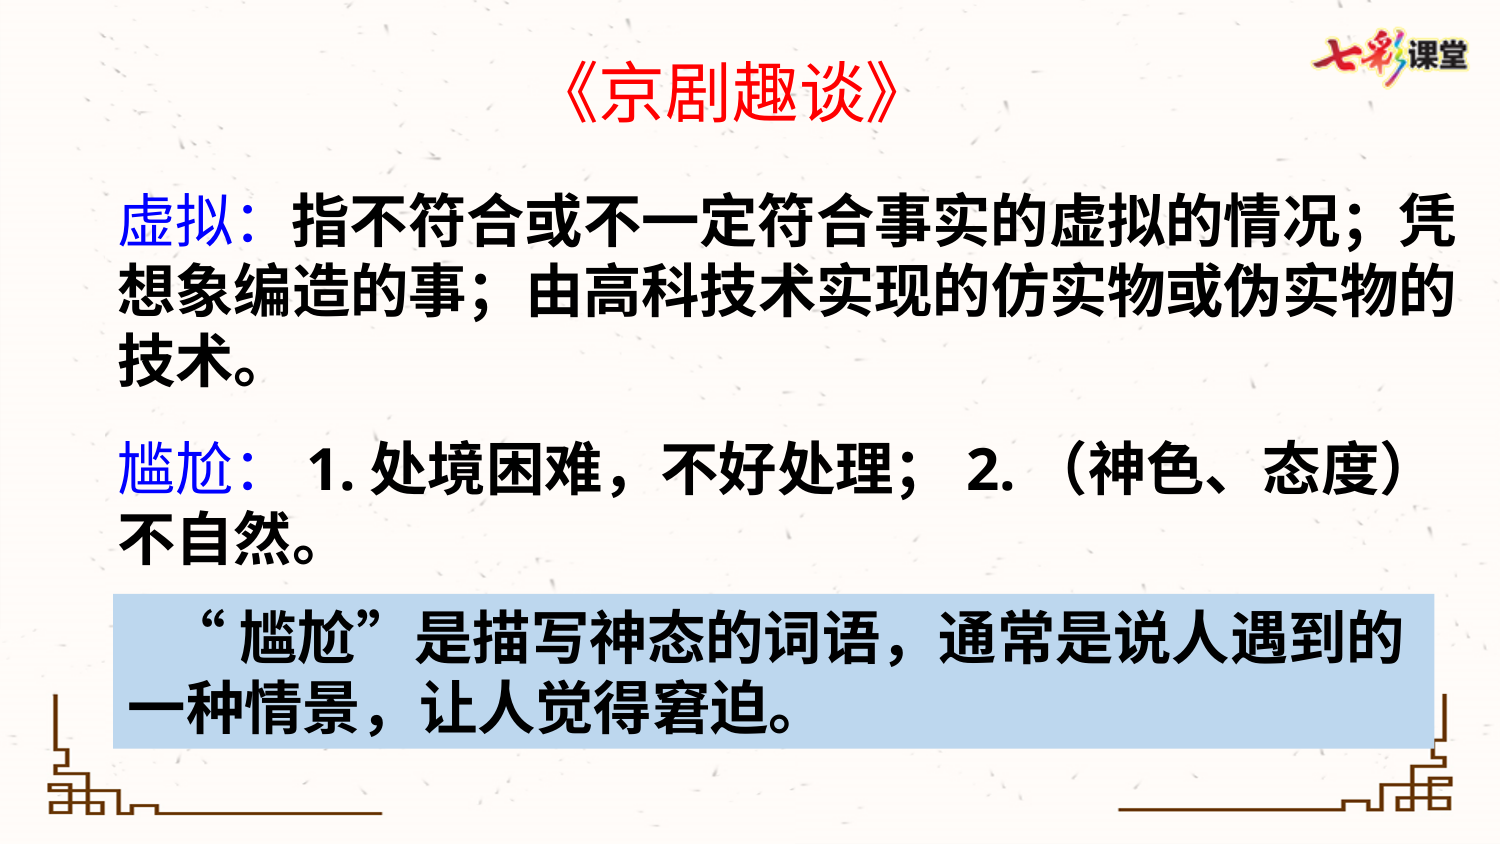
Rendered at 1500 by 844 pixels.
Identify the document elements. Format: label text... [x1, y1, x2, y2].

text_box 虚拟：指不符合或不一定符合事实的虚拟的情况；凭想象编造的事；由高科技术实现的仿实物或伪实物的技术。 [102, 177, 1472, 402]
text_box 《京剧趣谈》 [517, 43, 948, 138]
text_box 尴尬：1.处境困难，不好处理；2.（神色、态度）不自然。 [102, 425, 1472, 580]
text_box “尴尬”是描写神态的词语，通常是说人遇到的一种情景，让人觉得窘迫。 [113, 593, 1435, 749]
picture [0, 0, 1500, 844]
